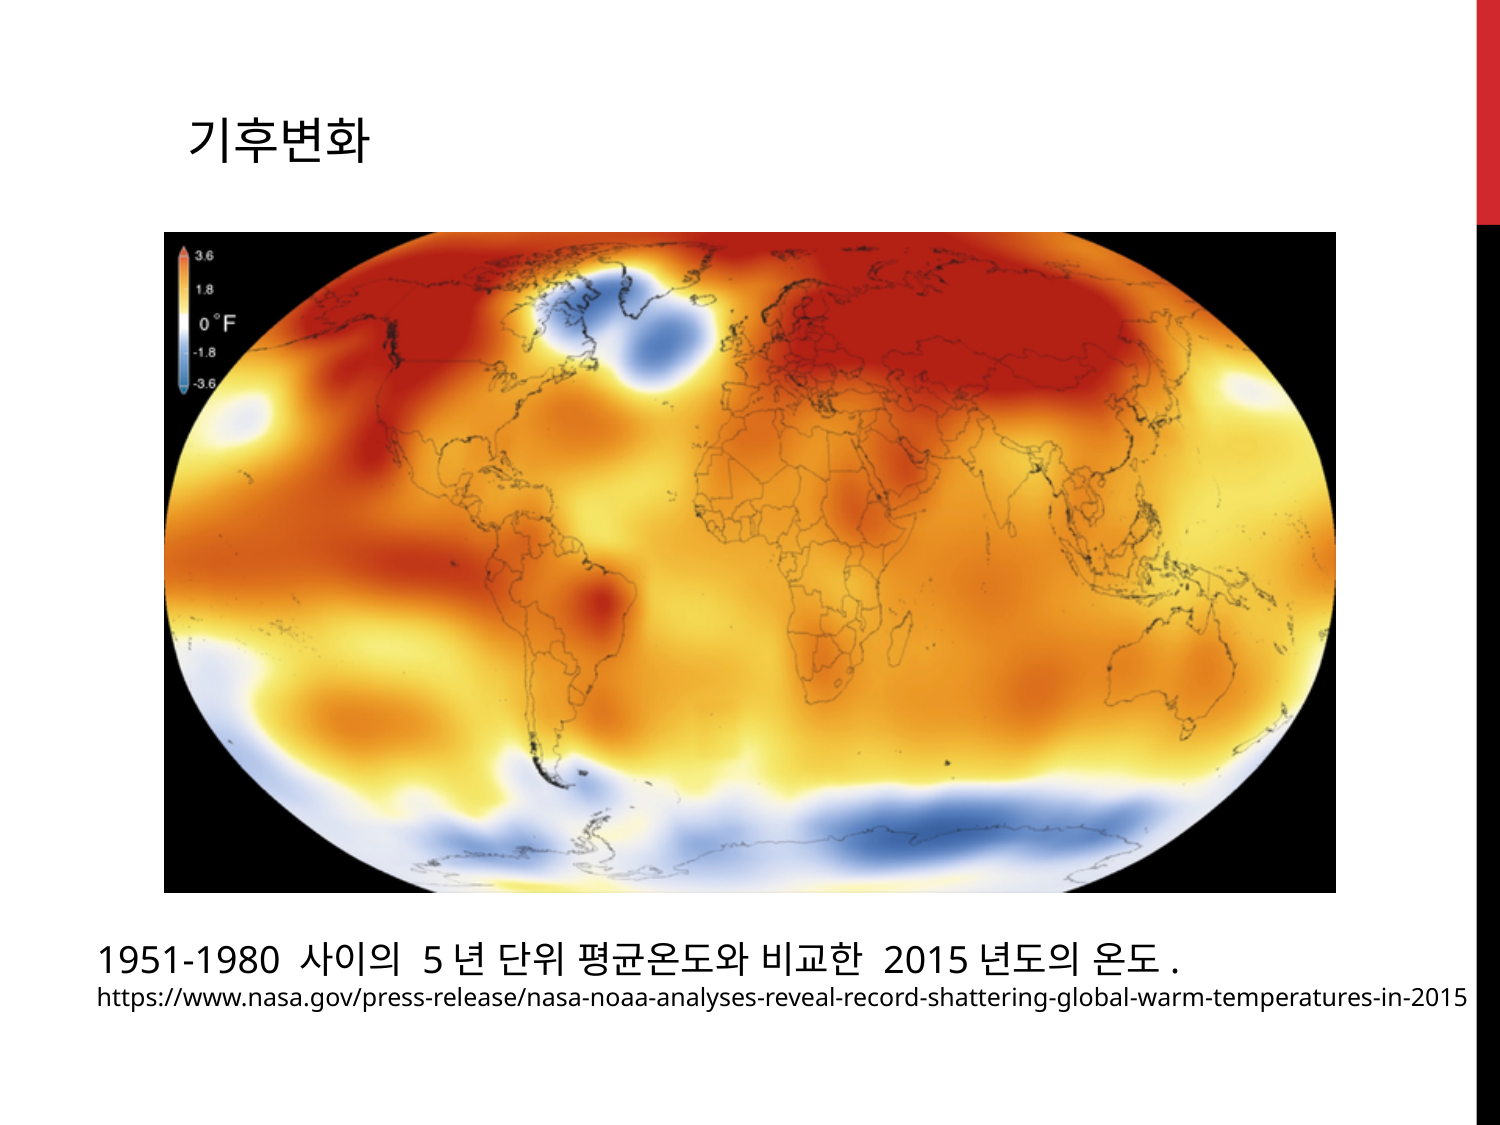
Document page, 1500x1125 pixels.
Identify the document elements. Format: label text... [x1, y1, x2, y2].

text_box 1951-1980 사이의 5년 단위 평균온도와 비교한 2015년도의 온도. https://www.nasa.gov/press-release/nasa-noaa-analyses-reveal-record-shattering-global-warm-temperatures-in-2015 [81, 928, 1485, 1019]
picture [163, 232, 1337, 893]
text_box 기후변화 [173, 101, 387, 177]
